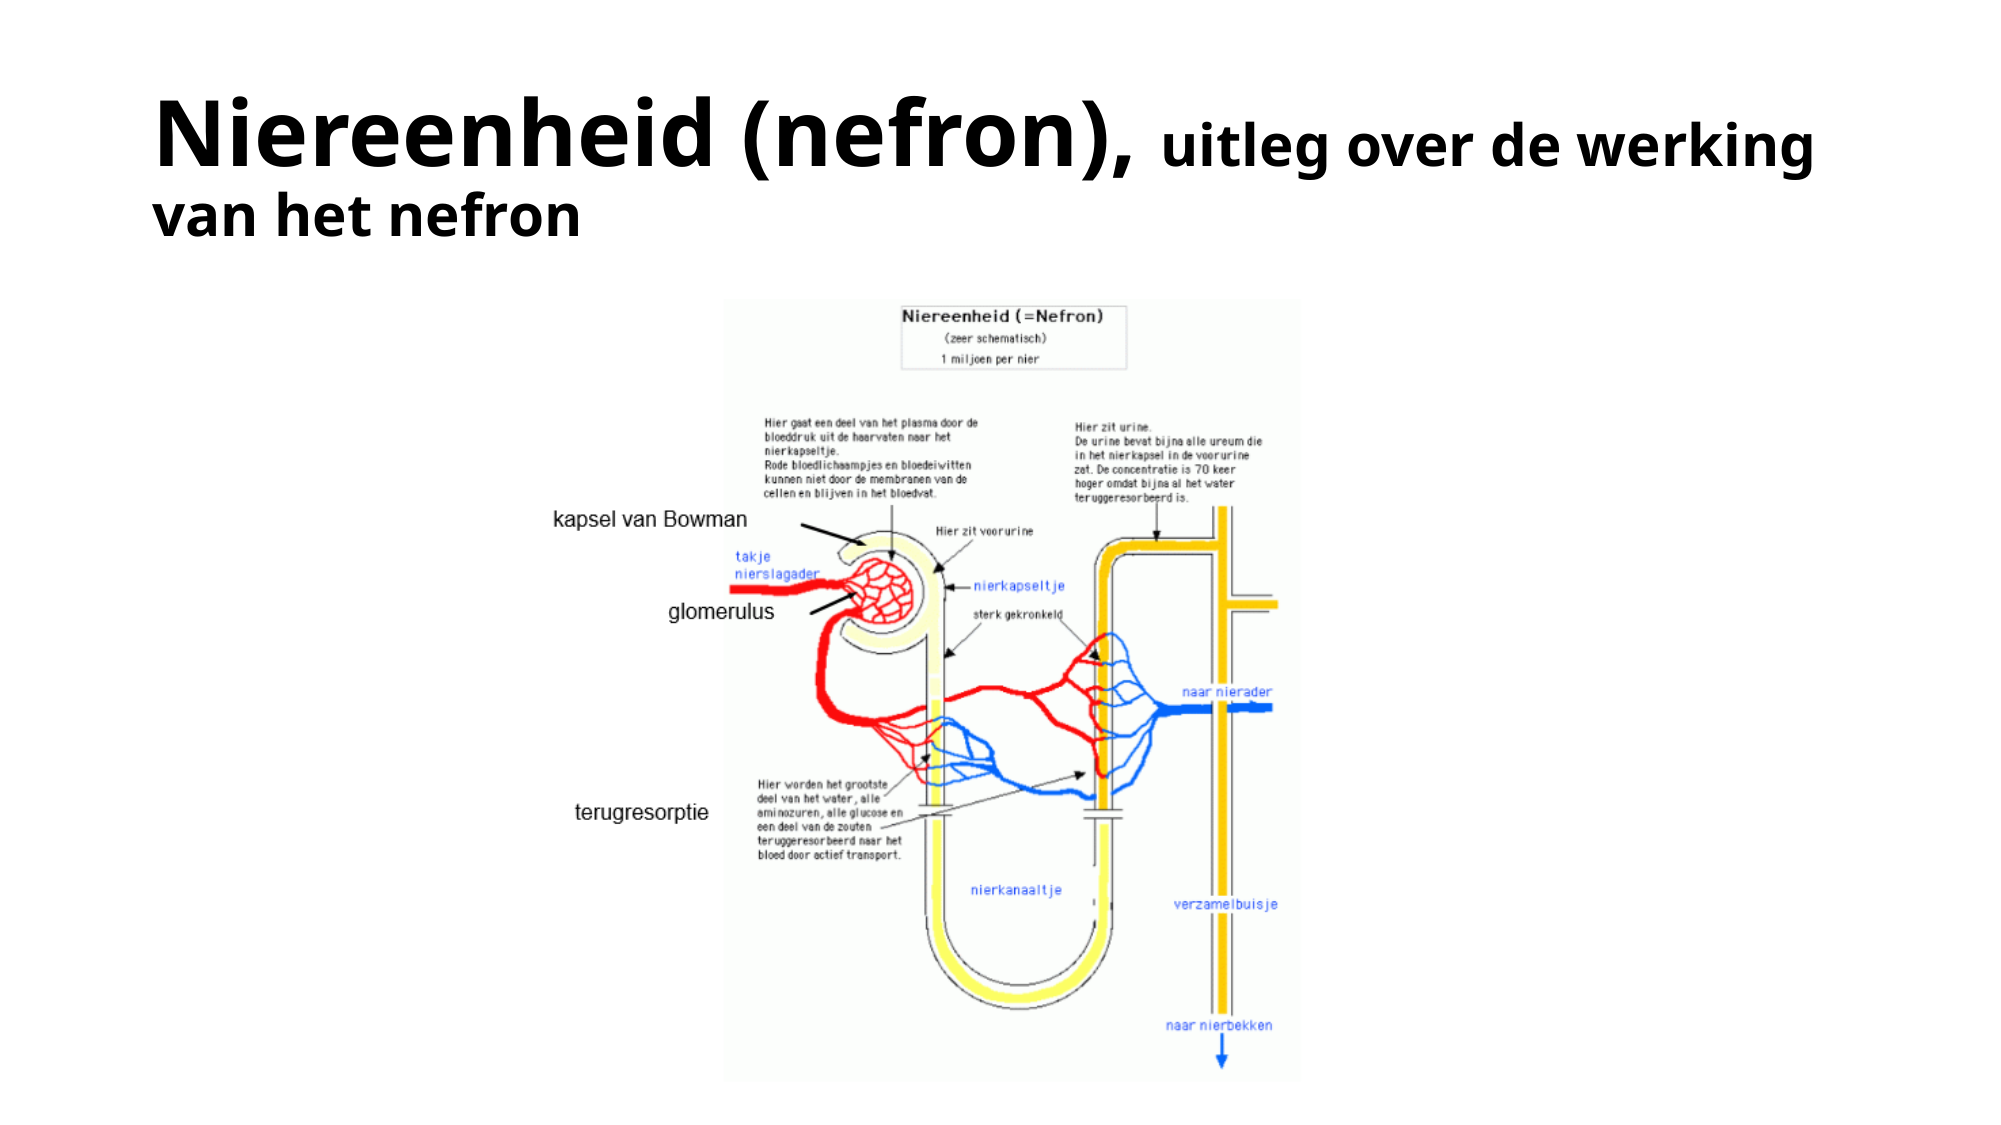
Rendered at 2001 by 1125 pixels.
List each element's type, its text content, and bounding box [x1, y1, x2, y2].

title Niereenheid (nefron), uitleg over de werking van het nefron [137, 59, 1863, 278]
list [512, 299, 1382, 1113]
